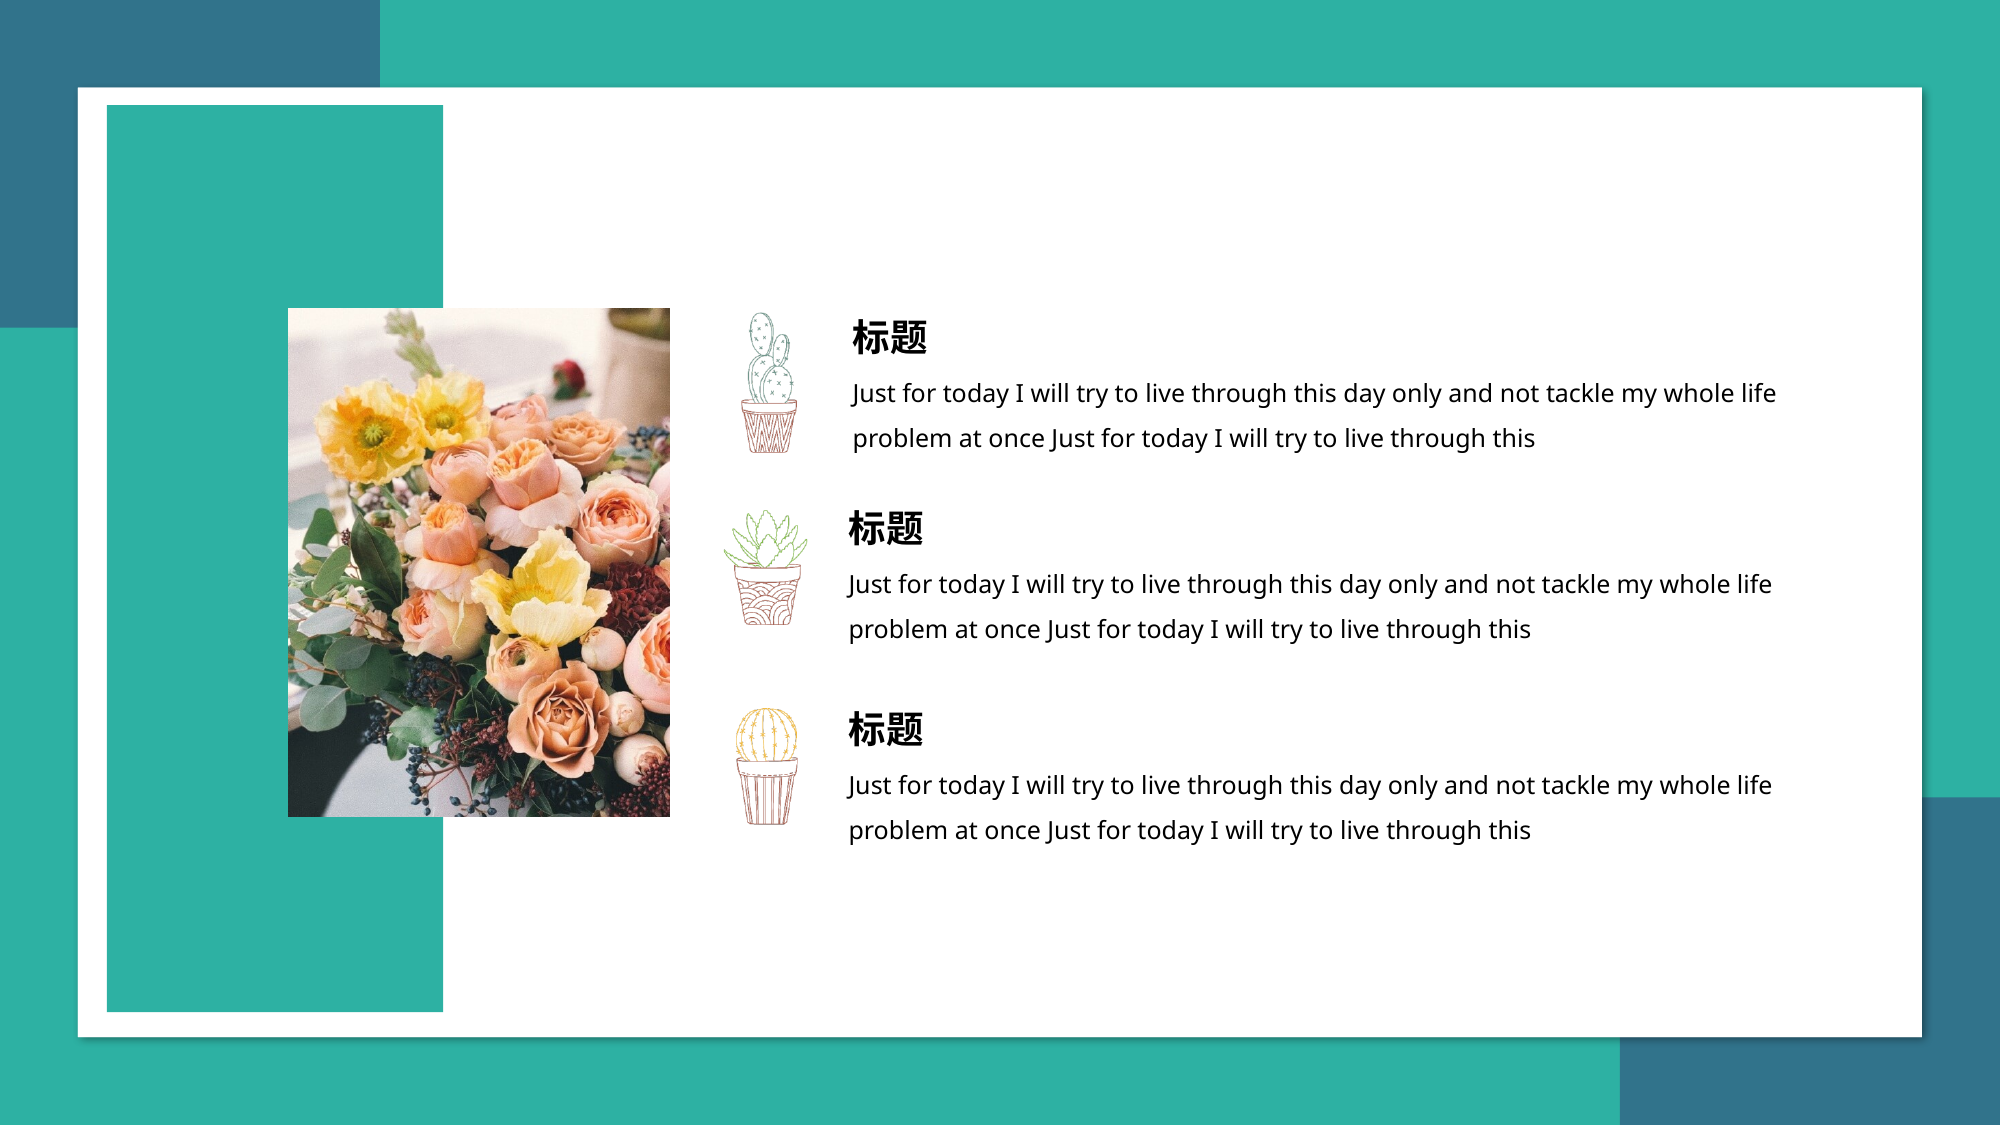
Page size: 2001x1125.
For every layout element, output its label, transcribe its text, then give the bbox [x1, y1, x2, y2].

text_box 标题 [833, 698, 1035, 746]
picture [288, 308, 670, 817]
text_box Just for today I will try to live through this day only and not tackle my whole life problem at once Just for today I will try to live through this [837, 354, 1838, 460]
text_box [77, 87, 1923, 1038]
text_box [106, 104, 444, 1013]
text_box Just for today I will try to live through this day only and not tackle my whole life problem at once Just for today I will try to live through this [833, 746, 1834, 852]
picture [732, 284, 798, 453]
picture [723, 455, 818, 625]
text_box 标题 [837, 306, 1039, 354]
picture [729, 664, 798, 827]
text_box Just for today I will try to live through this day only and not tackle my whole life problem at once Just for today I will try to live through this [833, 546, 1834, 651]
text_box 标题 [833, 498, 1035, 546]
